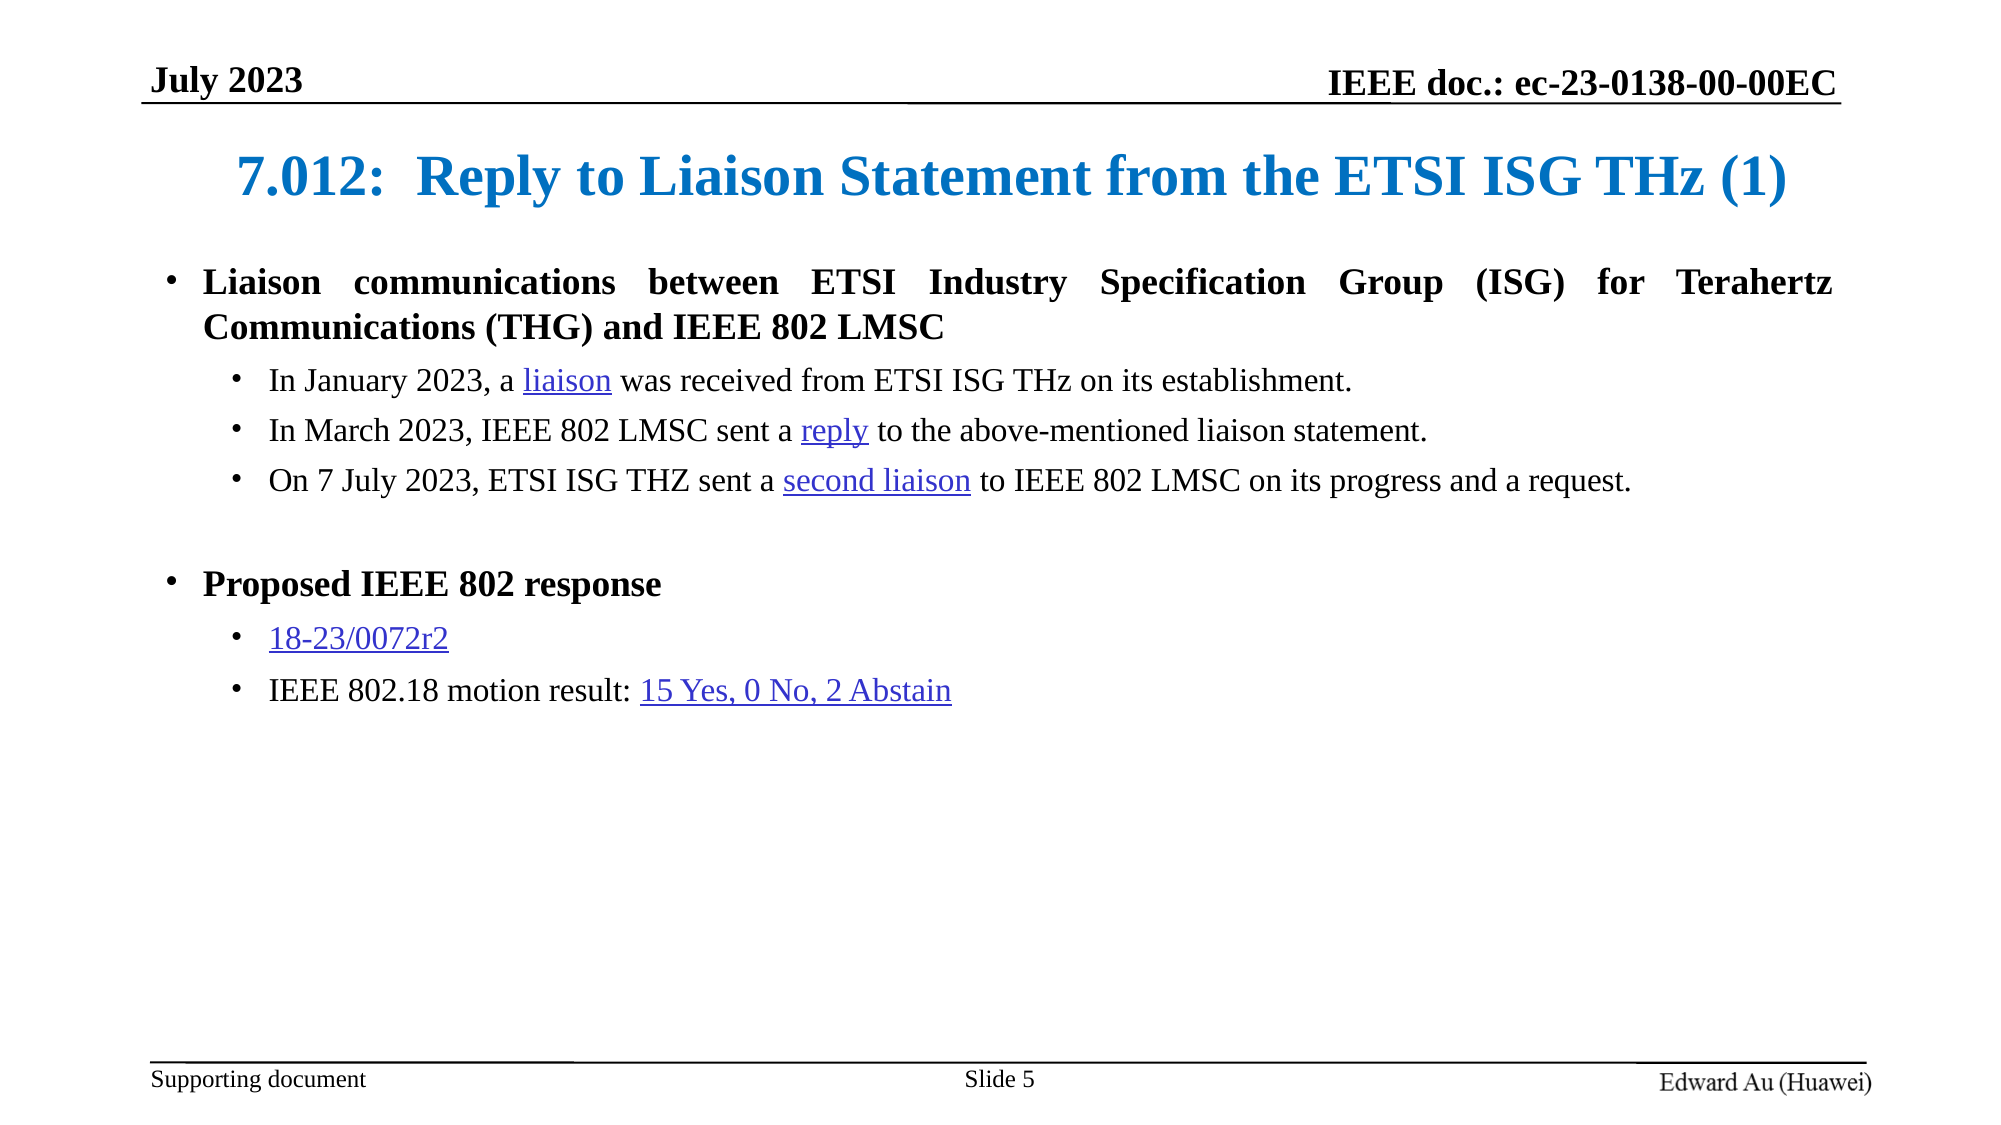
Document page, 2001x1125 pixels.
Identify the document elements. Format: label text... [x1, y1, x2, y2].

picture [1174, 1058, 1887, 1113]
list Liaison communications between ETSI Industry Specification Group (ISG) for Terahertz Communications (THG) and IEEE 802 LMSC In January 2023, a liaison was received from ETSI ISG THz on its establishment. In March 2023, IEEE 802 LMSC sent a reply to the above-mentioned liaison statement. On 7 July 2023, ETSI ISG THZ sent a second liaison to IEEE 802 LMSC on its progress and a request. Proposed IEEE 802 response 18-23/0072r2 IEEE 802.18 motion result: 15 Yes, 0 No, 2 Abstain [149, 249, 1869, 925]
slide_number Slide 5 [933, 1061, 1067, 1123]
title 7.012: Reply to Liaison Statement from the ETSI ISG THz (1) [162, 99, 1864, 246]
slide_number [149, 54, 651, 101]
